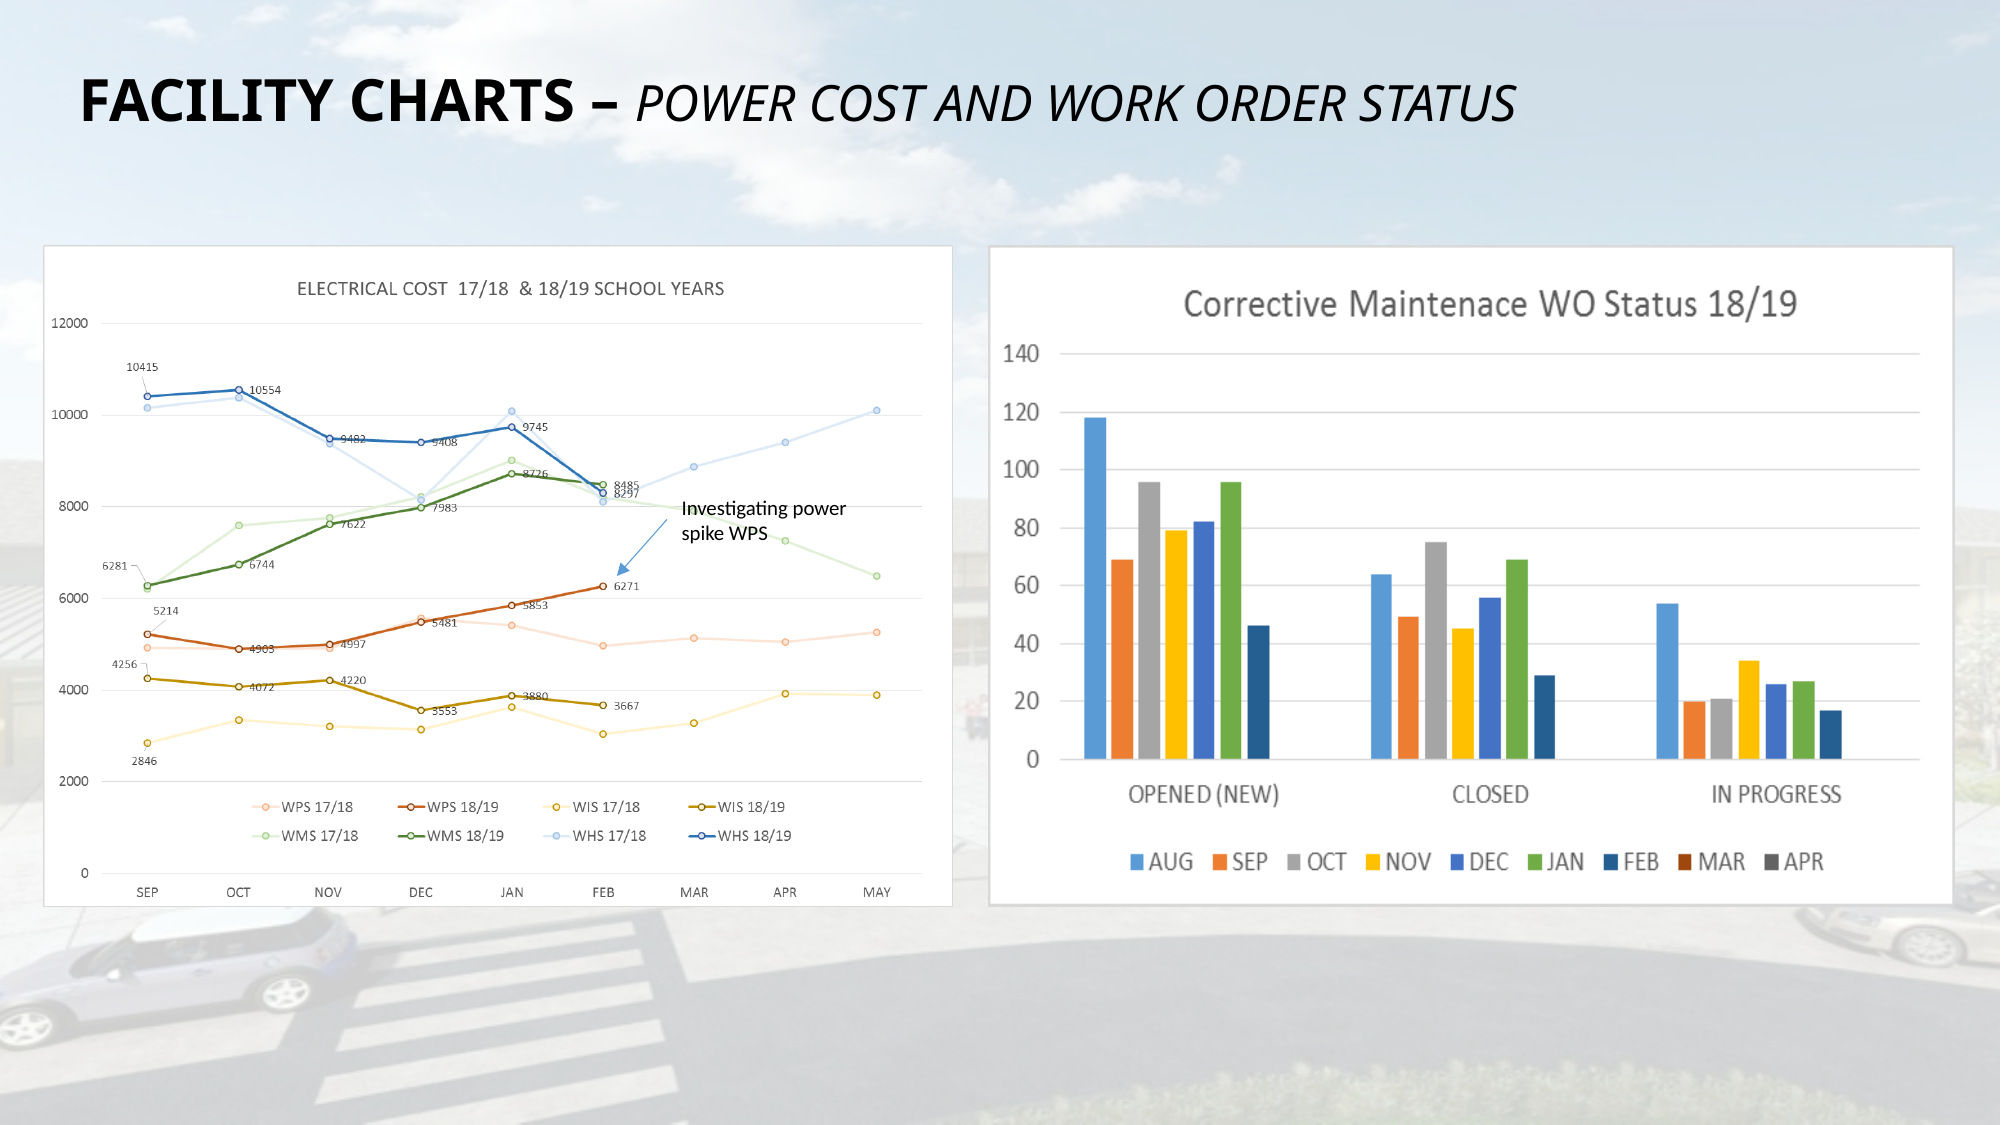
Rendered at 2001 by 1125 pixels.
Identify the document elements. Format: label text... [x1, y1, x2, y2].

picture [43, 245, 953, 907]
picture [988, 245, 1955, 907]
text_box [616, 519, 665, 576]
title FACILITY CHARTS – POWER COST AND WORK ORDER STATUS [63, 51, 1789, 155]
